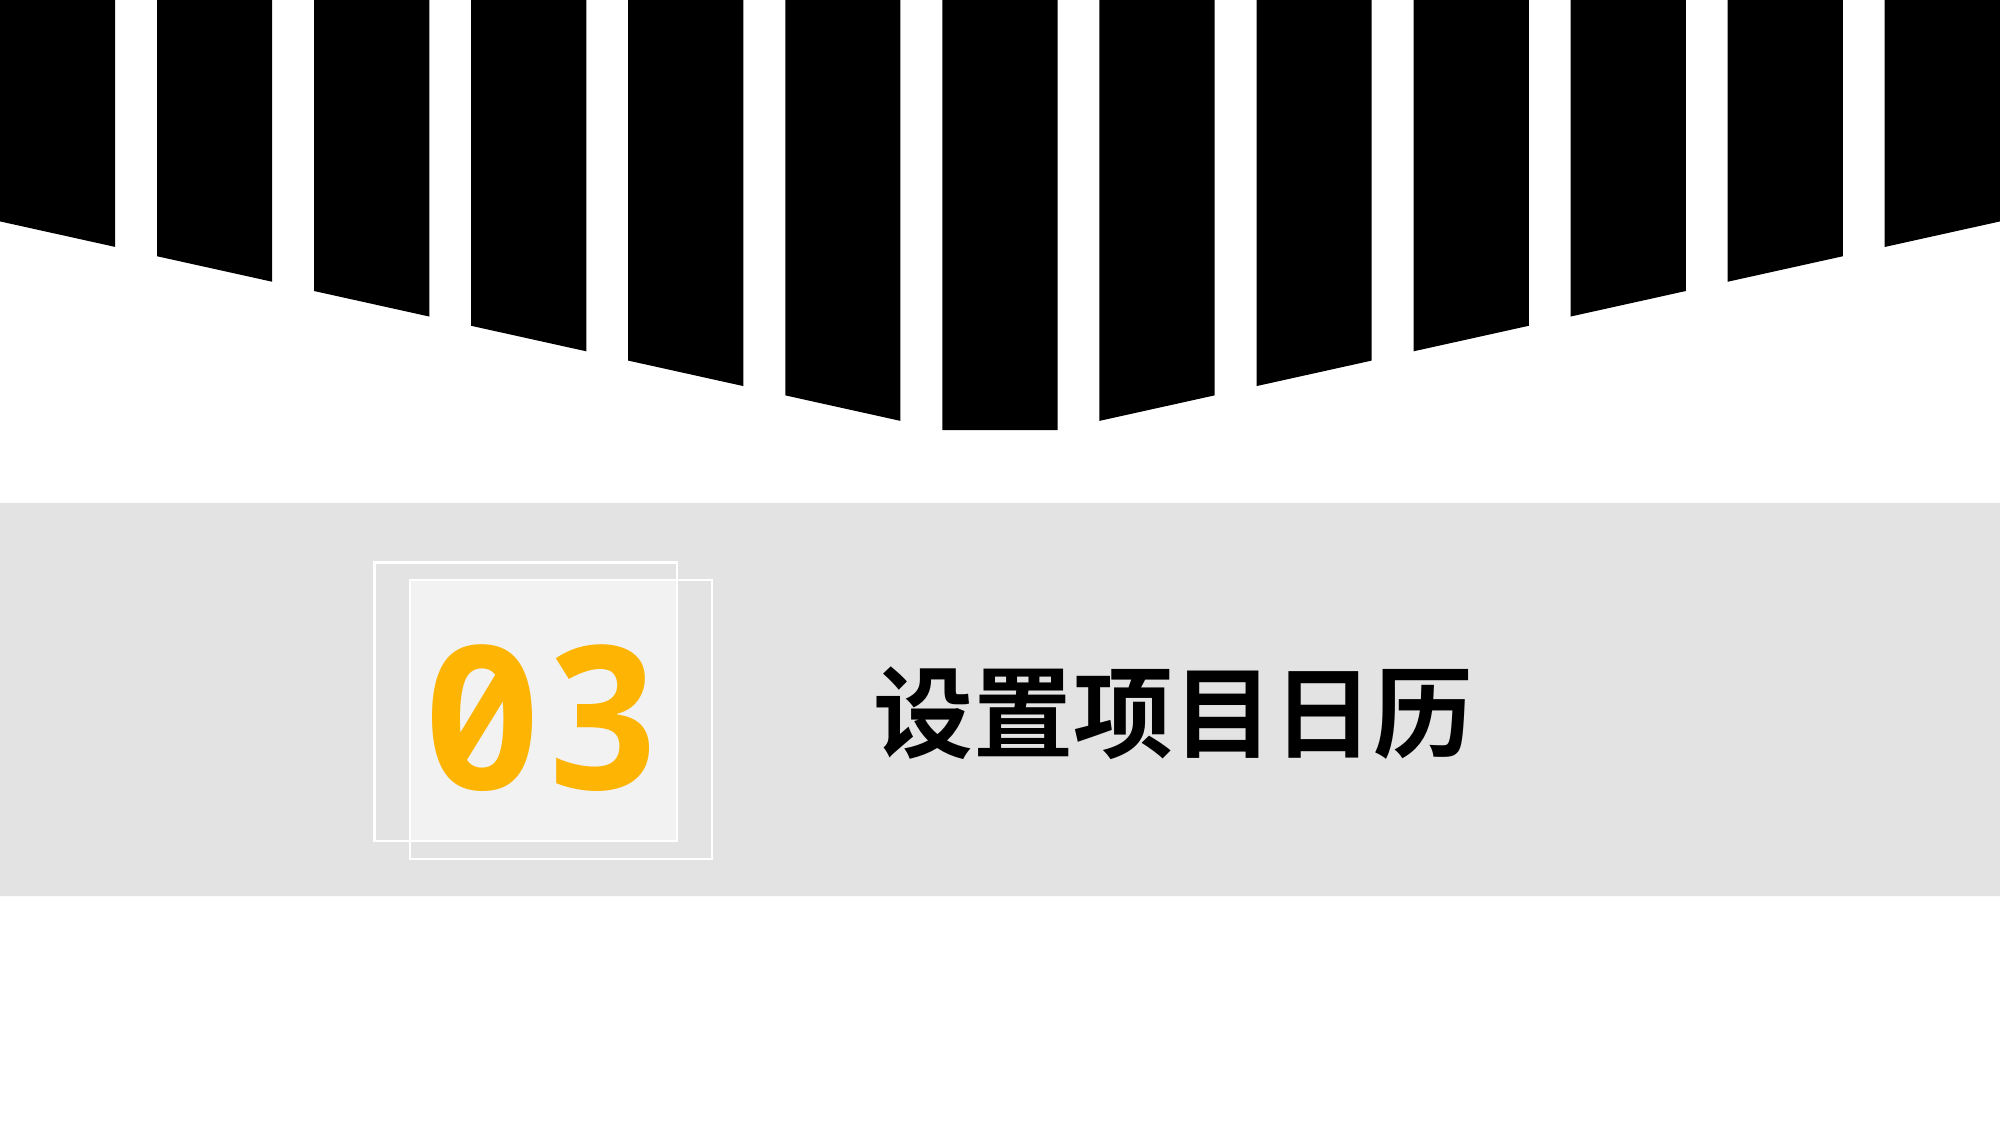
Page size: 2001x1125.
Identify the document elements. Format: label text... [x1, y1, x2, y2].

text_box 设置项目日历 [858, 642, 1489, 778]
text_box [374, 562, 713, 860]
